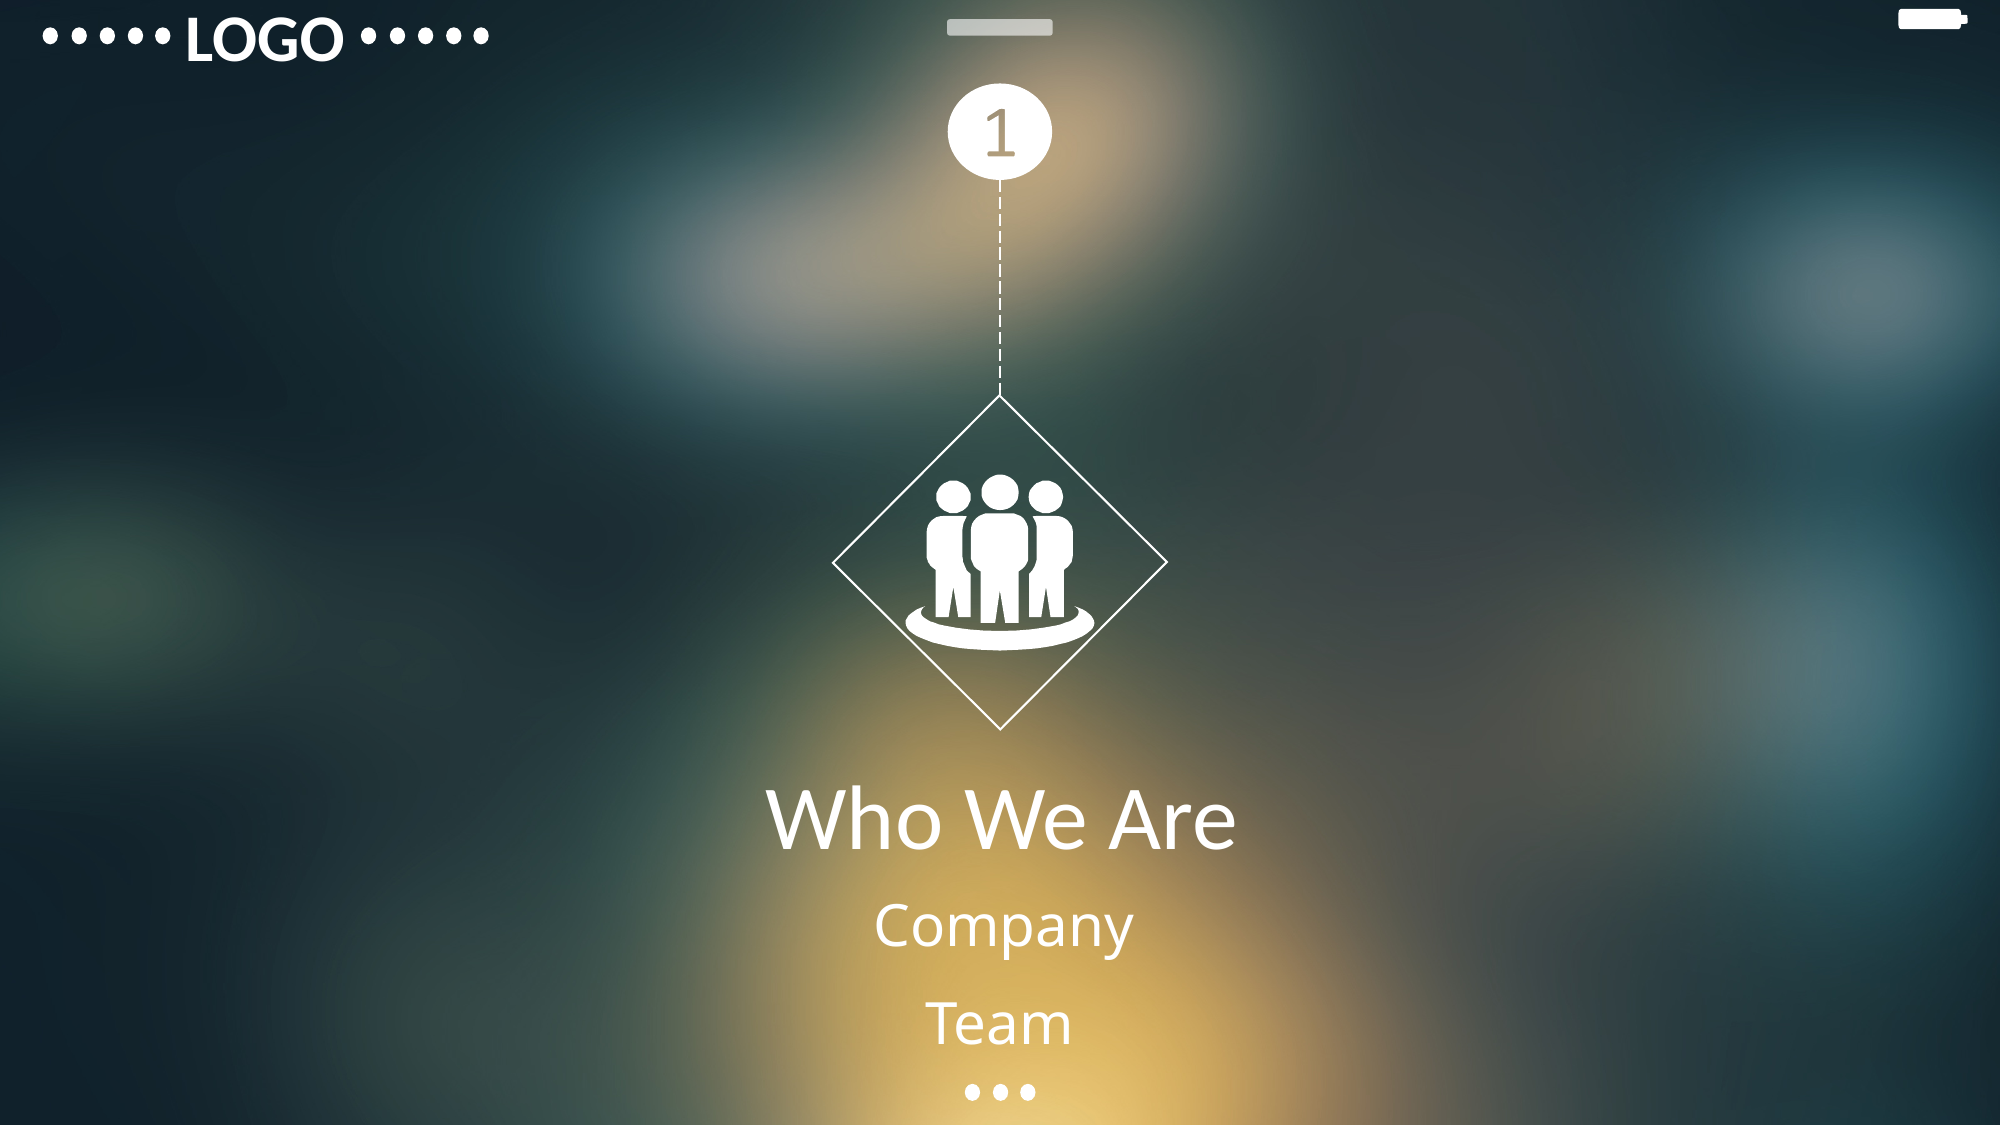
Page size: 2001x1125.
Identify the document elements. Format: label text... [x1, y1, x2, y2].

text_box [991, 1082, 1010, 1102]
text_box [154, 26, 170, 46]
text_box [416, 26, 435, 46]
text_box [359, 26, 378, 46]
text_box LOGO [170, 0, 365, 83]
text_box [98, 26, 117, 46]
text_box [472, 26, 490, 46]
text_box [1019, 1082, 1037, 1102]
text_box [388, 26, 407, 46]
text_box [126, 26, 145, 46]
text_box [945, 18, 1054, 37]
text_box Team [911, 978, 1089, 1064]
text_box [831, 394, 1169, 731]
text_box [963, 1082, 982, 1102]
text_box [41, 26, 59, 46]
text_box [947, 83, 1053, 180]
text_box Company [858, 881, 1149, 966]
text_box [445, 26, 463, 46]
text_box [1899, 9, 1968, 29]
picture [0, 0, 2000, 1125]
text_box [70, 26, 88, 46]
text_box Who We Are [750, 750, 1254, 876]
